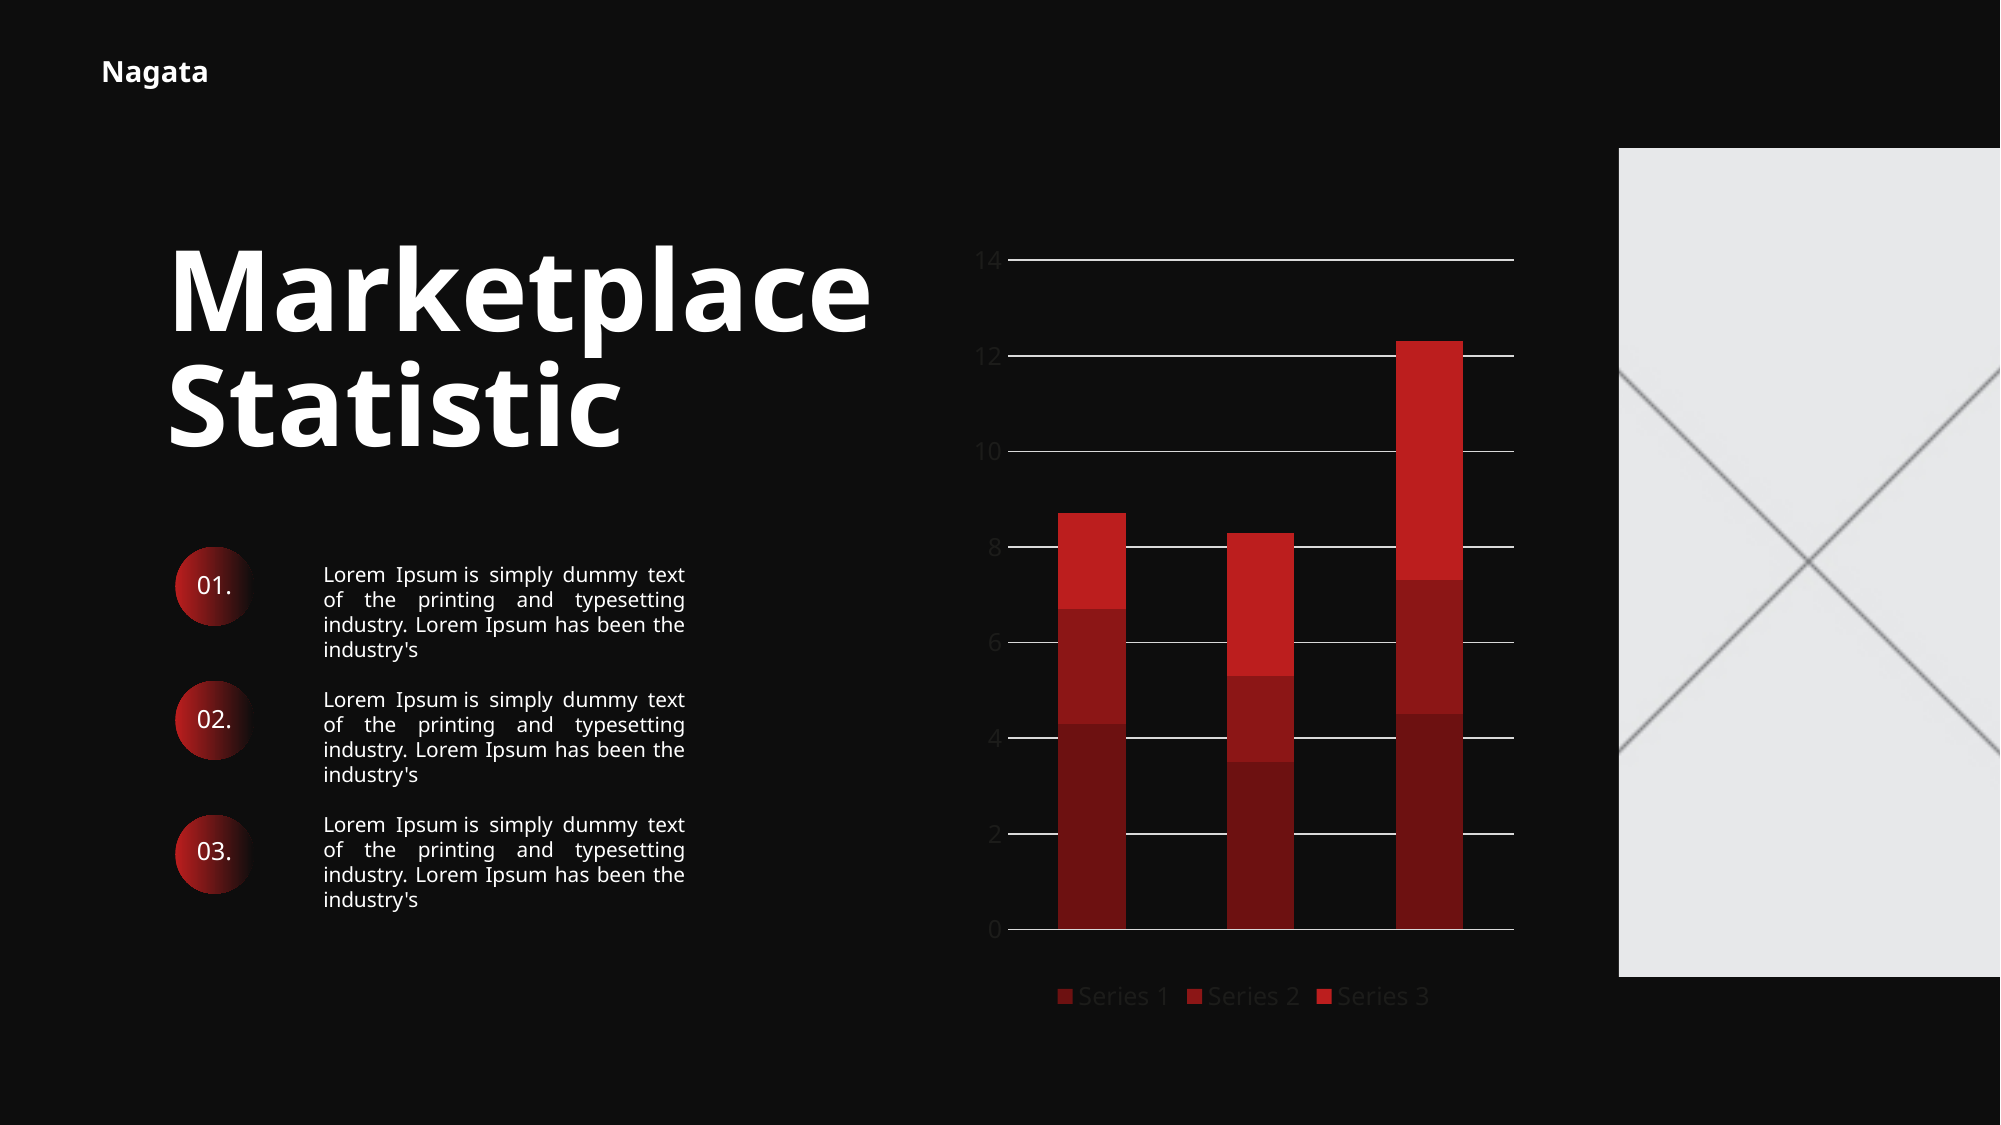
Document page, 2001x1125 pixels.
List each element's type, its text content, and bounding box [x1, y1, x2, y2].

text_box Nagata [86, 46, 275, 96]
text_box [195, 890, 234, 895]
text_box 01. [171, 544, 258, 624]
text_box 03. [164, 810, 265, 890]
text_box Statistic [151, 315, 962, 488]
text_box Lorem Ipsum is simply dummy text of the printing and typesetting industry. Lorem Ipsum has been the industry's [308, 553, 700, 669]
text_box Lorem Ipsum is simply dummy text of the printing and typesetting industry. Lorem Ipsum has been the industry's [308, 804, 700, 920]
picture [1618, 148, 2000, 977]
chart [962, 227, 1525, 1020]
text_box Marketplace [151, 212, 1101, 315]
text_box Lorem Ipsum is simply dummy text of the printing and typesetting industry. Lorem Ipsum has been the industry's [308, 679, 700, 794]
text_box 02. [171, 678, 258, 758]
